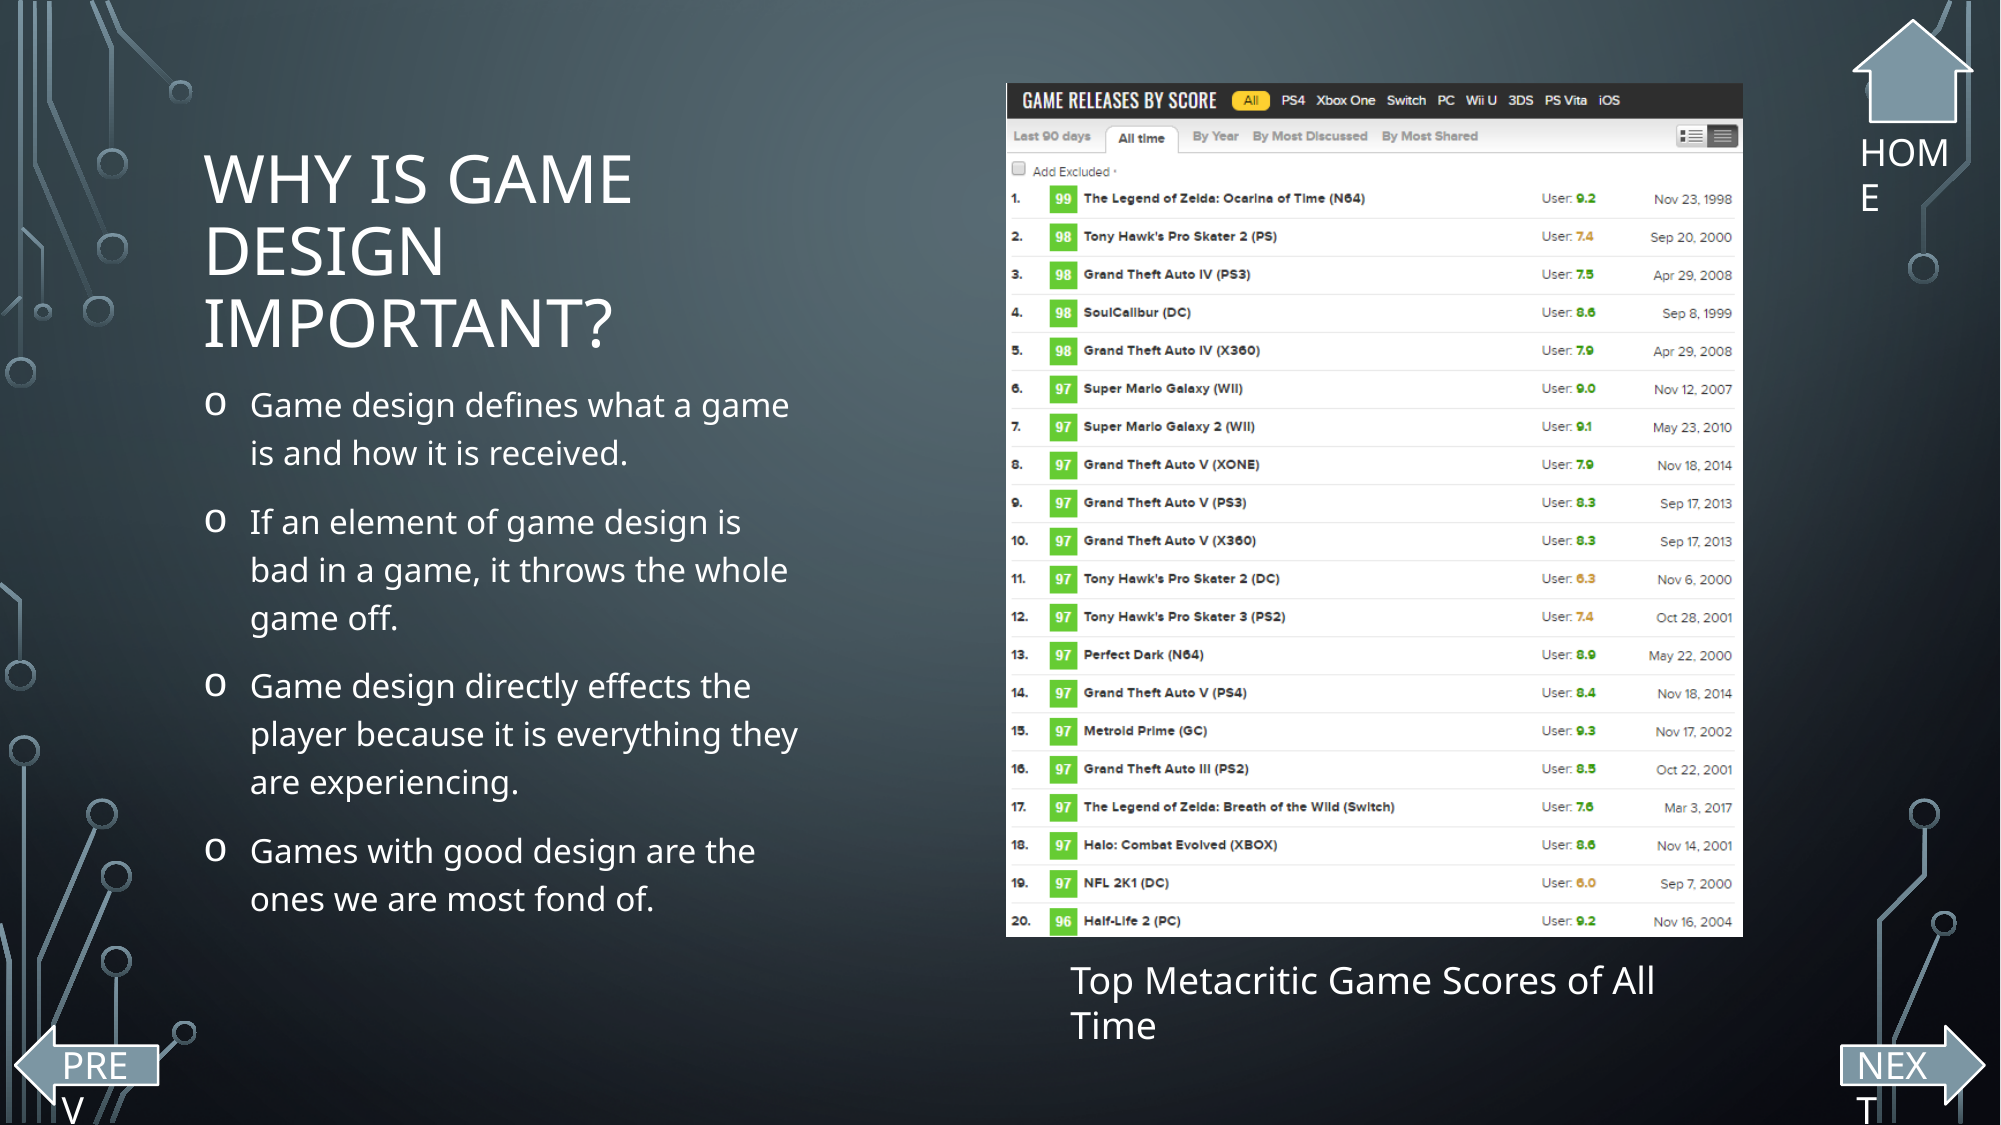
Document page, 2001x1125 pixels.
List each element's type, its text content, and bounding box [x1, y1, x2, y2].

text_box PREV [46, 1034, 159, 1125]
text_box [14, 1024, 56, 1099]
text_box [1944, 1024, 1956, 1034]
list Game design defines what a game is and how it is received. If an element of game design is bad in a game, it throws the whole game off. Game design directly effects the player because it is everything they are experiencing. Games with good design are the ones we are most fond of. [188, 369, 821, 950]
text_box [1852, 19, 1974, 121]
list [1006, 83, 1743, 937]
text_box HOME [1844, 121, 1982, 227]
title Why is Game Design Important? [188, 99, 821, 369]
text_box [1958, 1036, 1986, 1094]
text_box NEXT [1841, 1034, 1958, 1125]
text_box Top Metacritic Game Scores of All Time [1055, 949, 1694, 1055]
